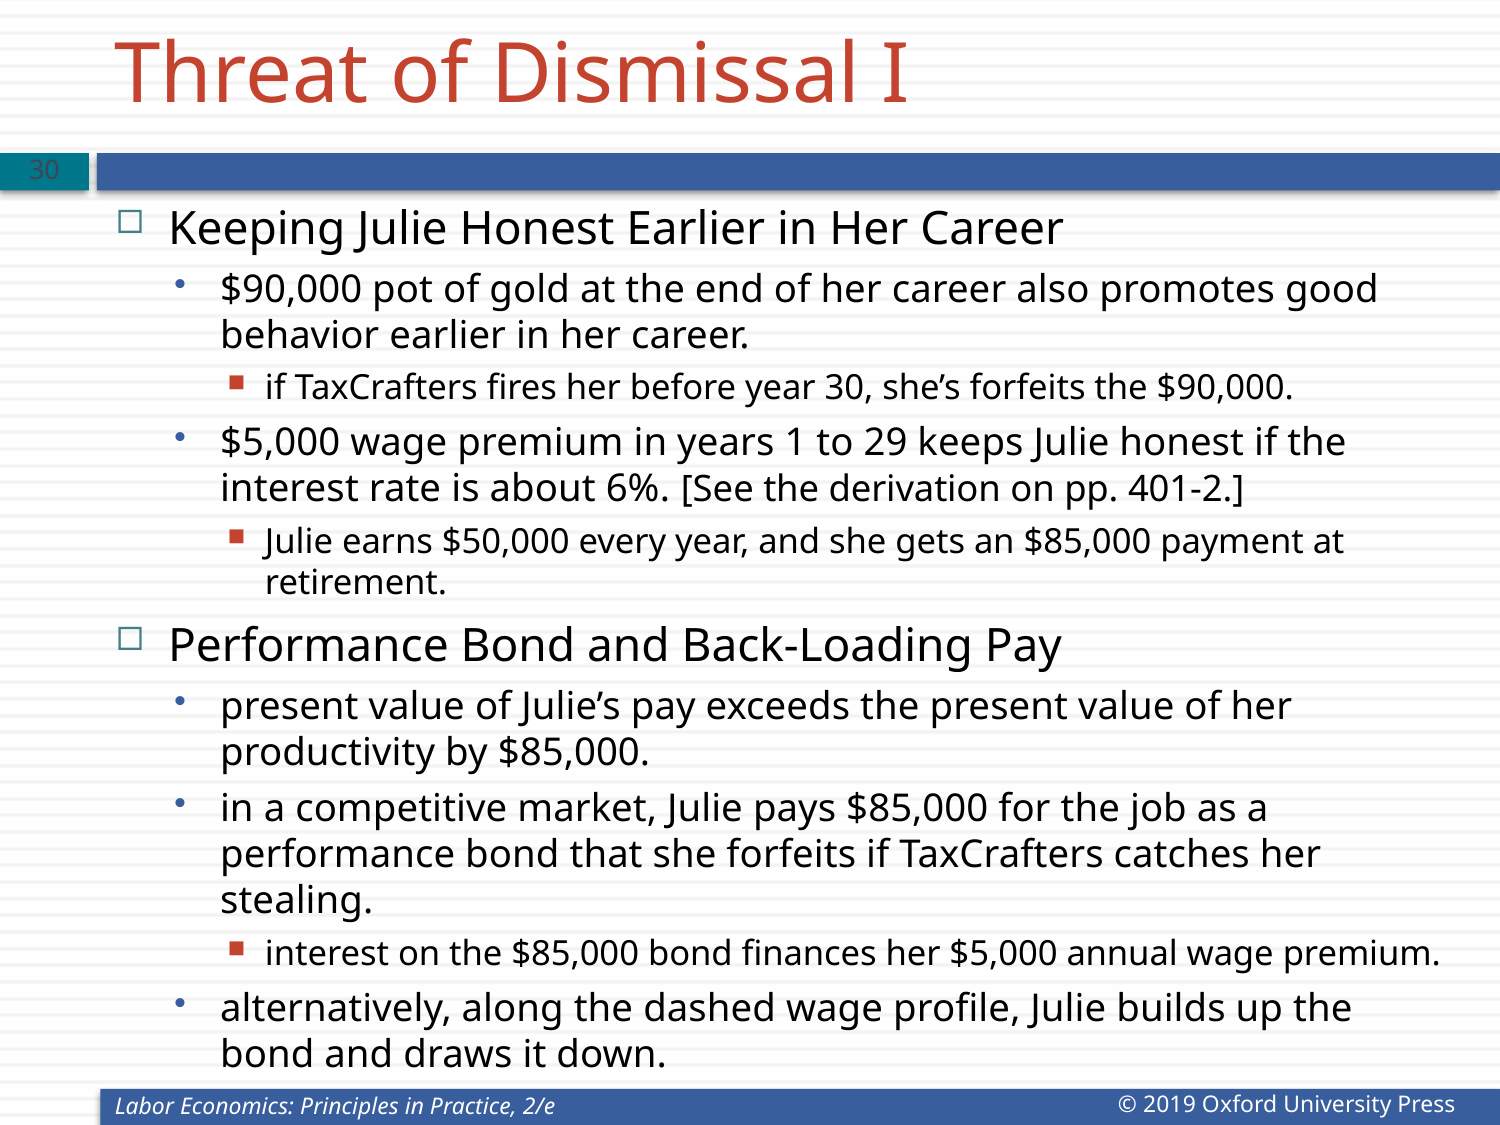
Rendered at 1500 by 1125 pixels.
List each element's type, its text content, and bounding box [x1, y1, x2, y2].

slide_number Labor Economics: Principles in Practice, 2/e [99, 1090, 745, 1125]
list Keeping Julie Honest Earlier in Her Career $90,000 pot of gold at the end of her career also promotes good behavior earlier in her career. if TaxCrafters fires her before year 30, she’s forfeits the $90,000. $5,000 wage premium in years 1 to 29 keeps Julie honest if the interest rate is about 6%. [See the derivation on pp. 401-2.] Julie earns $50,000 every year, and she gets an $85,000 payment at retirement. Performance Bond and Back-Loading Pay present value of Julie’s pay exceeds the present value of her productivity by $85,000. in a competitive market, Julie pays $85,000 for the job as a performance bond that she forfeits if TaxCrafters catches her stealing. interest on the $85,000 bond finances her $5,000 annual wage premium. alternatively, along the dashed wage profile, Julie builds up the bond and draws it down. [101, 190, 1473, 1084]
slide_number 29 [0, 153, 89, 191]
footer © 2019 Oxford University Press [825, 1090, 1471, 1125]
title Threat of Dismissal I [99, 1, 1472, 136]
